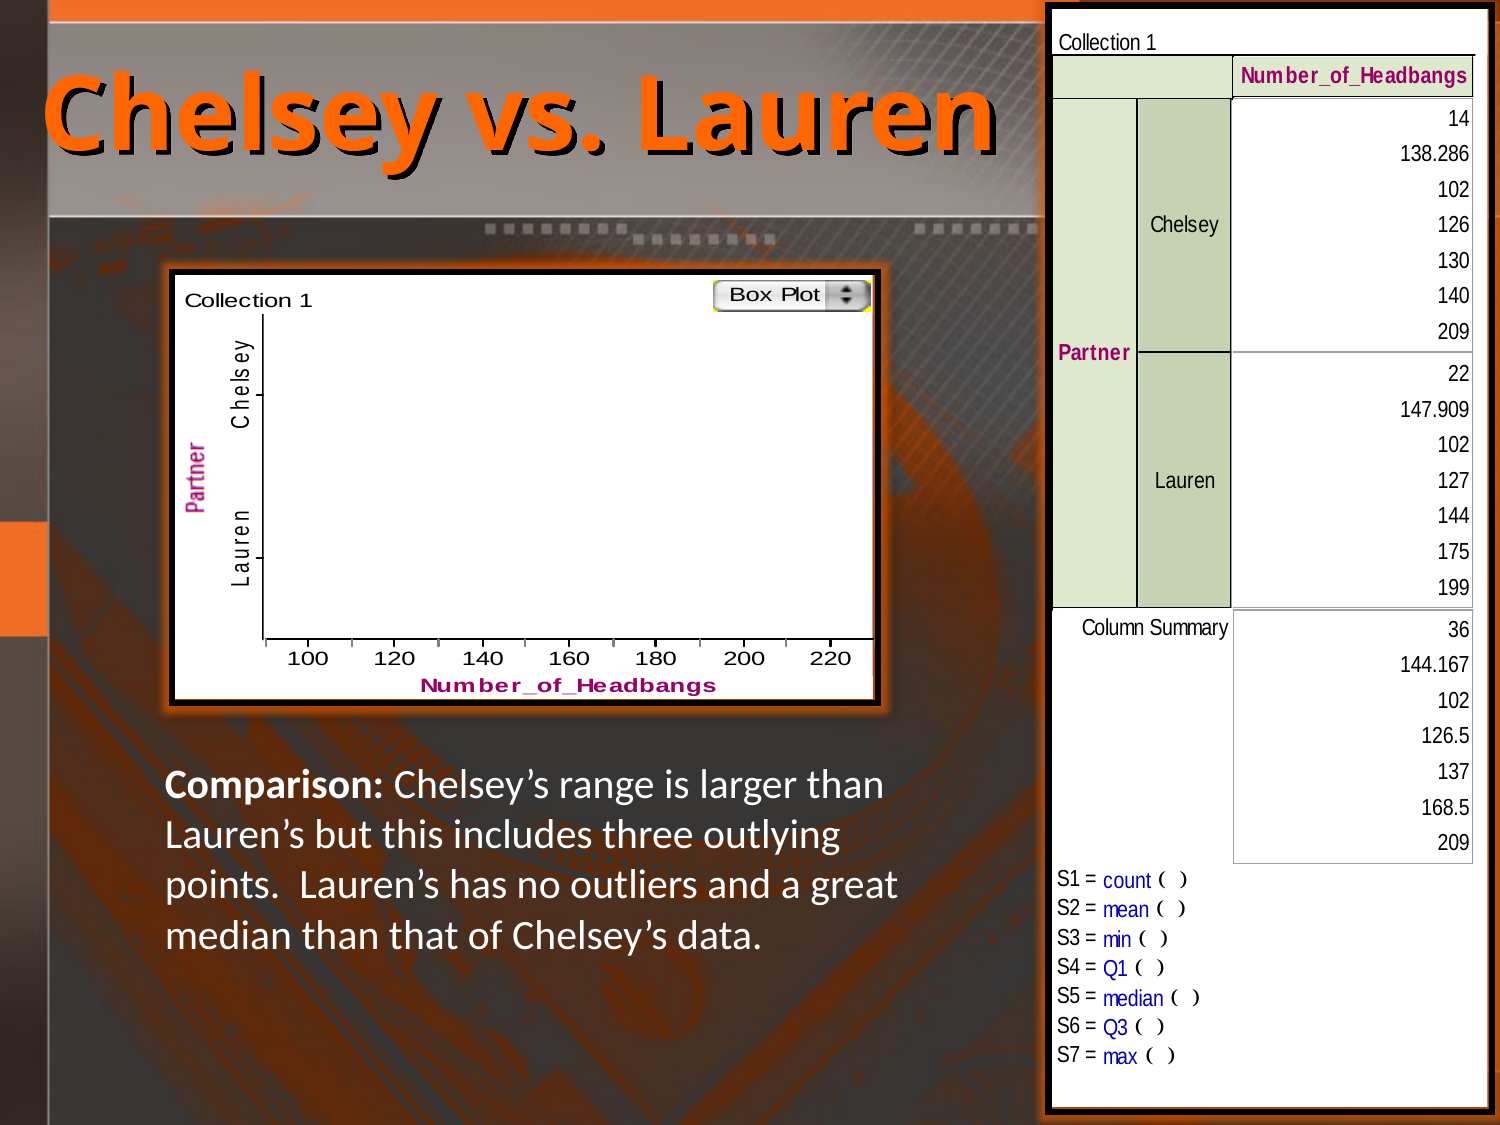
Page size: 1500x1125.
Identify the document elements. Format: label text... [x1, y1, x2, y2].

picture [1051, 8, 1490, 1109]
title Chelsey vs. Lauren [24, 24, 1032, 193]
picture [0, 0, 1038, 1125]
text_box Comparison: Chelsey’s range is larger than Lauren’s but this includes three outlying points. Lauren’s has no outliers and a great median than that of Chelsey’s data. [150, 749, 925, 965]
